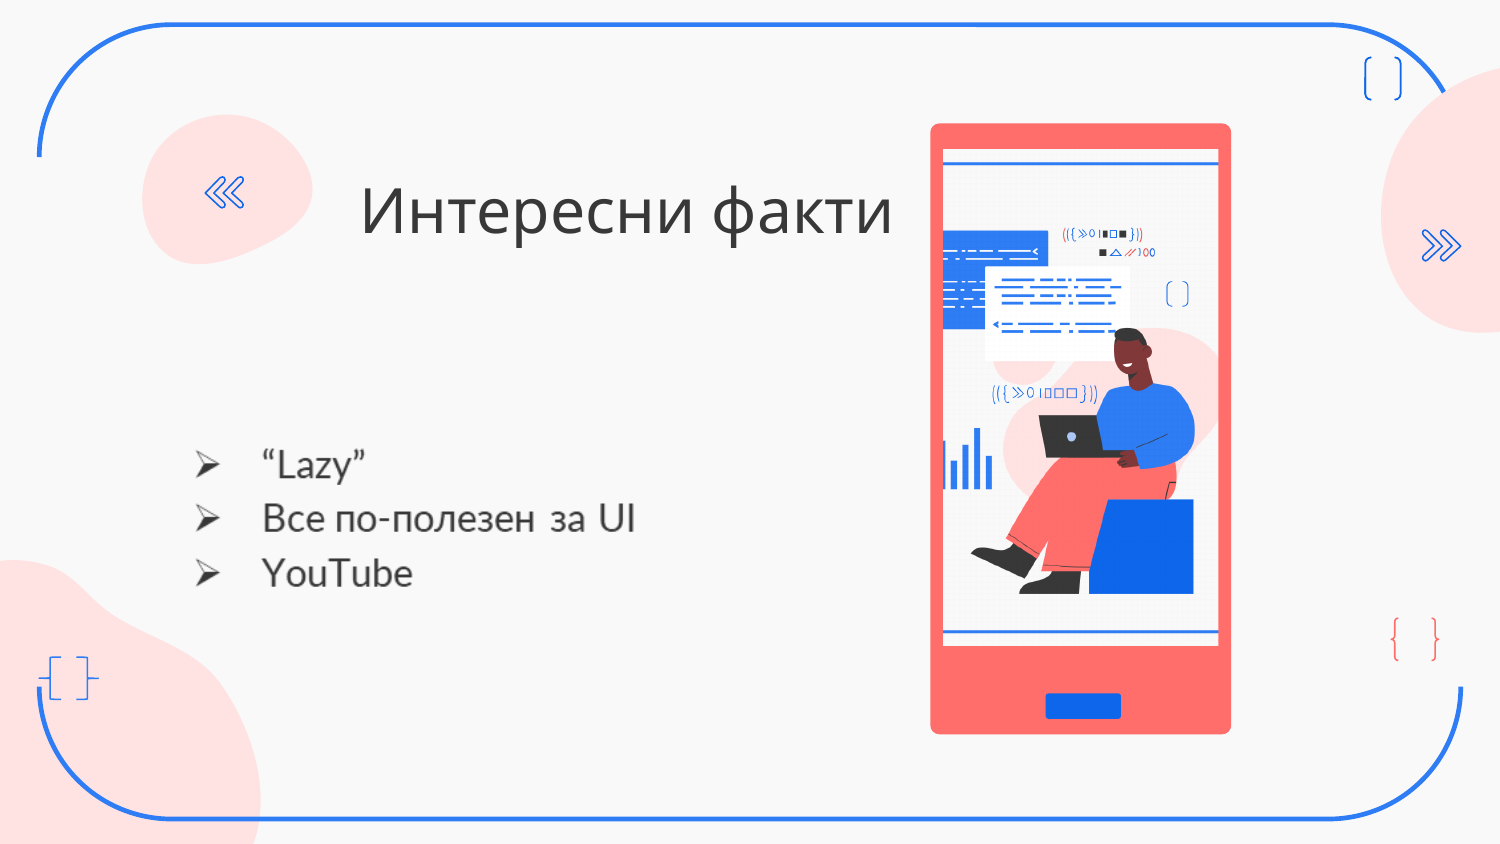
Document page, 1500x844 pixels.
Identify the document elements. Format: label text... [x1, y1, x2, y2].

text_box [1391, 618, 1439, 661]
text_box [1365, 57, 1401, 100]
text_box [930, 123, 1232, 735]
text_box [205, 176, 244, 209]
text_box [142, 114, 313, 265]
picture [942, 149, 1219, 646]
title Интересни факти [344, 149, 924, 261]
picture [141, 418, 910, 619]
